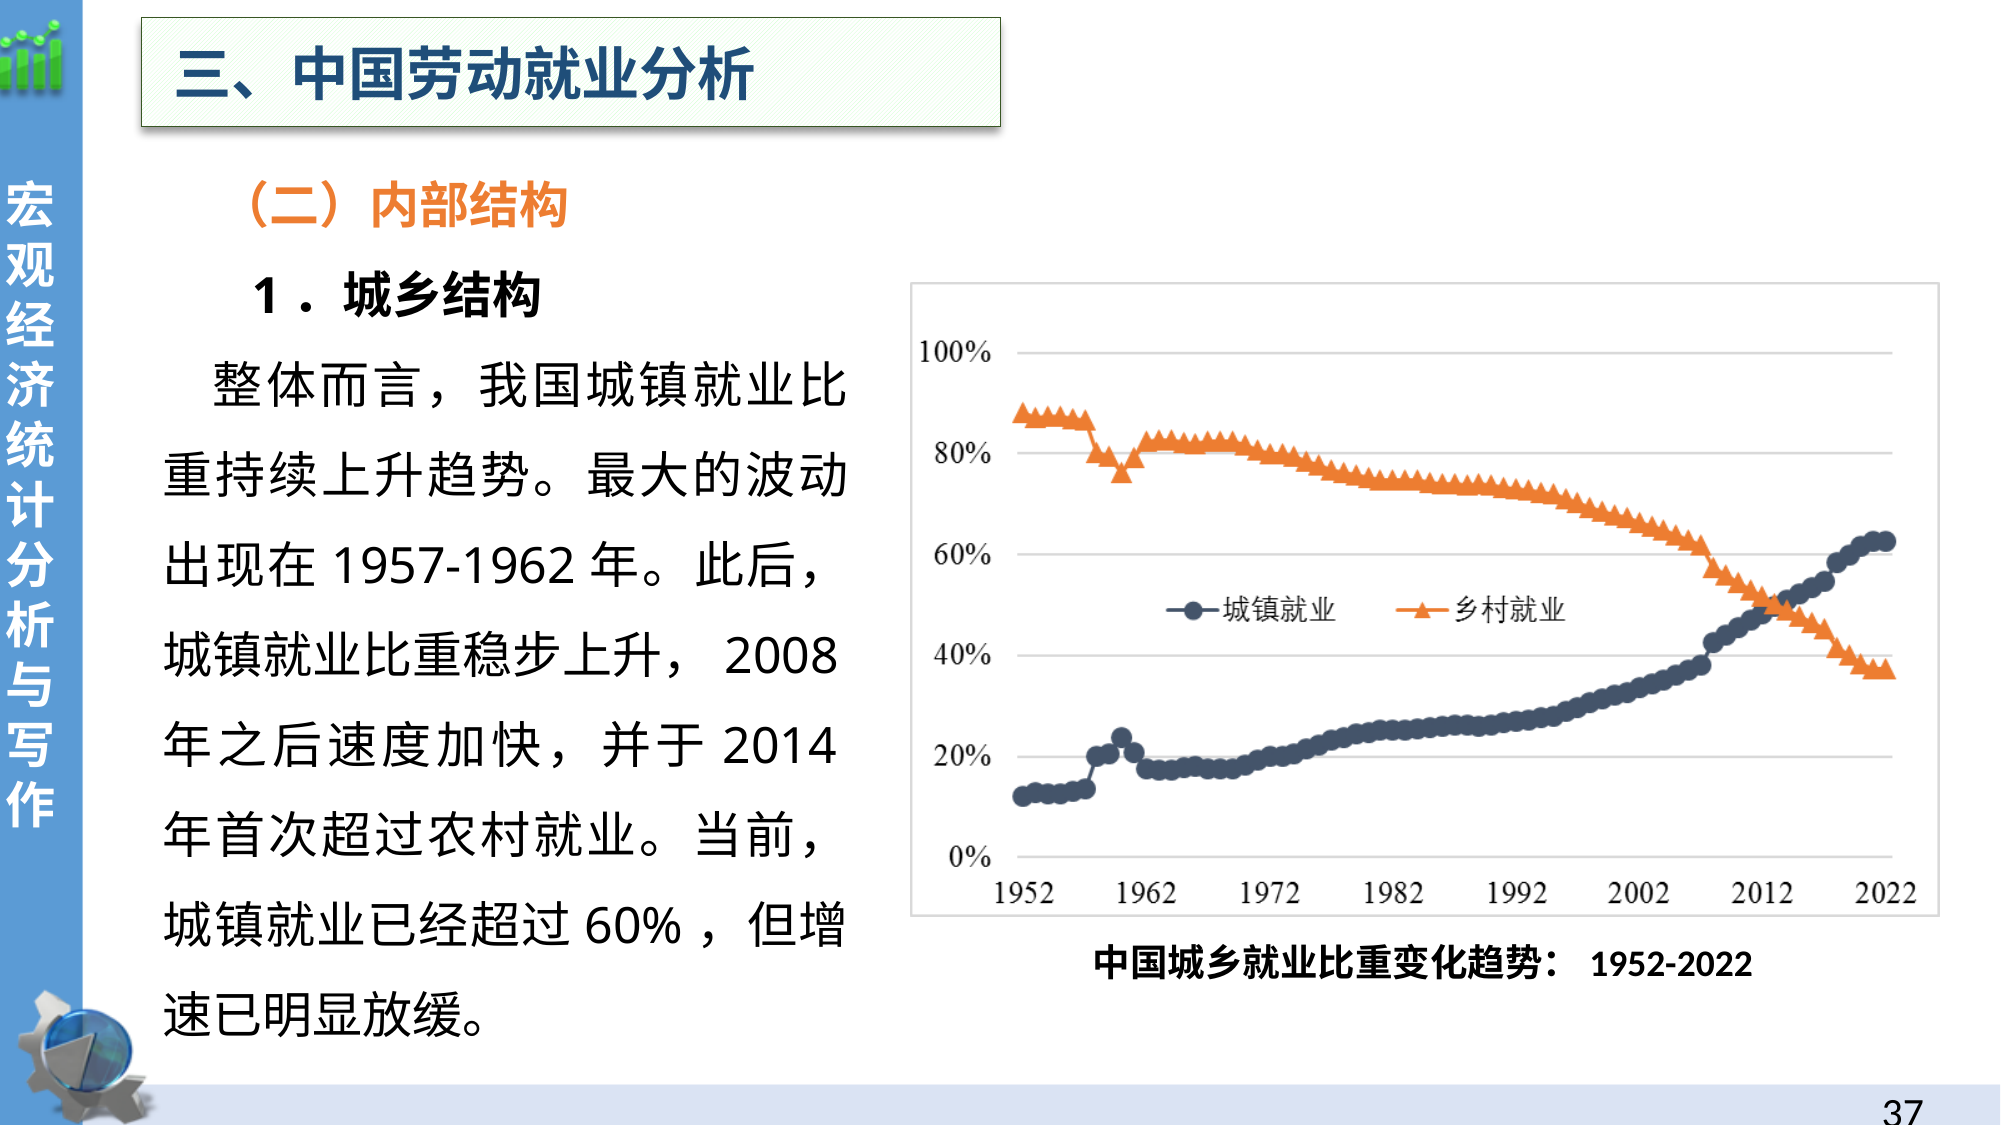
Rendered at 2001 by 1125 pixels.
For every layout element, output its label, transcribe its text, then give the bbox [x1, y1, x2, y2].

text_box 三、中国劳动就业分析 [141, 17, 1000, 127]
picture [0, 0, 2001, 1125]
text_box （二）内部结构 1．城乡结构 整体而言，我国城镇就业比重持续上升趋势。最大的波动出现在1957-1962年。此后，城镇就业比重稳步上升，2008年之后速度加快，并于2014年首次超过农村就业。当前，城镇就业已经超过60%，但增速已明显放缓。 [148, 146, 864, 1053]
text_box [1786, 1085, 1940, 1125]
text_box 中国城乡就业比重变化趋势：1952-2022 [1078, 931, 1863, 1010]
